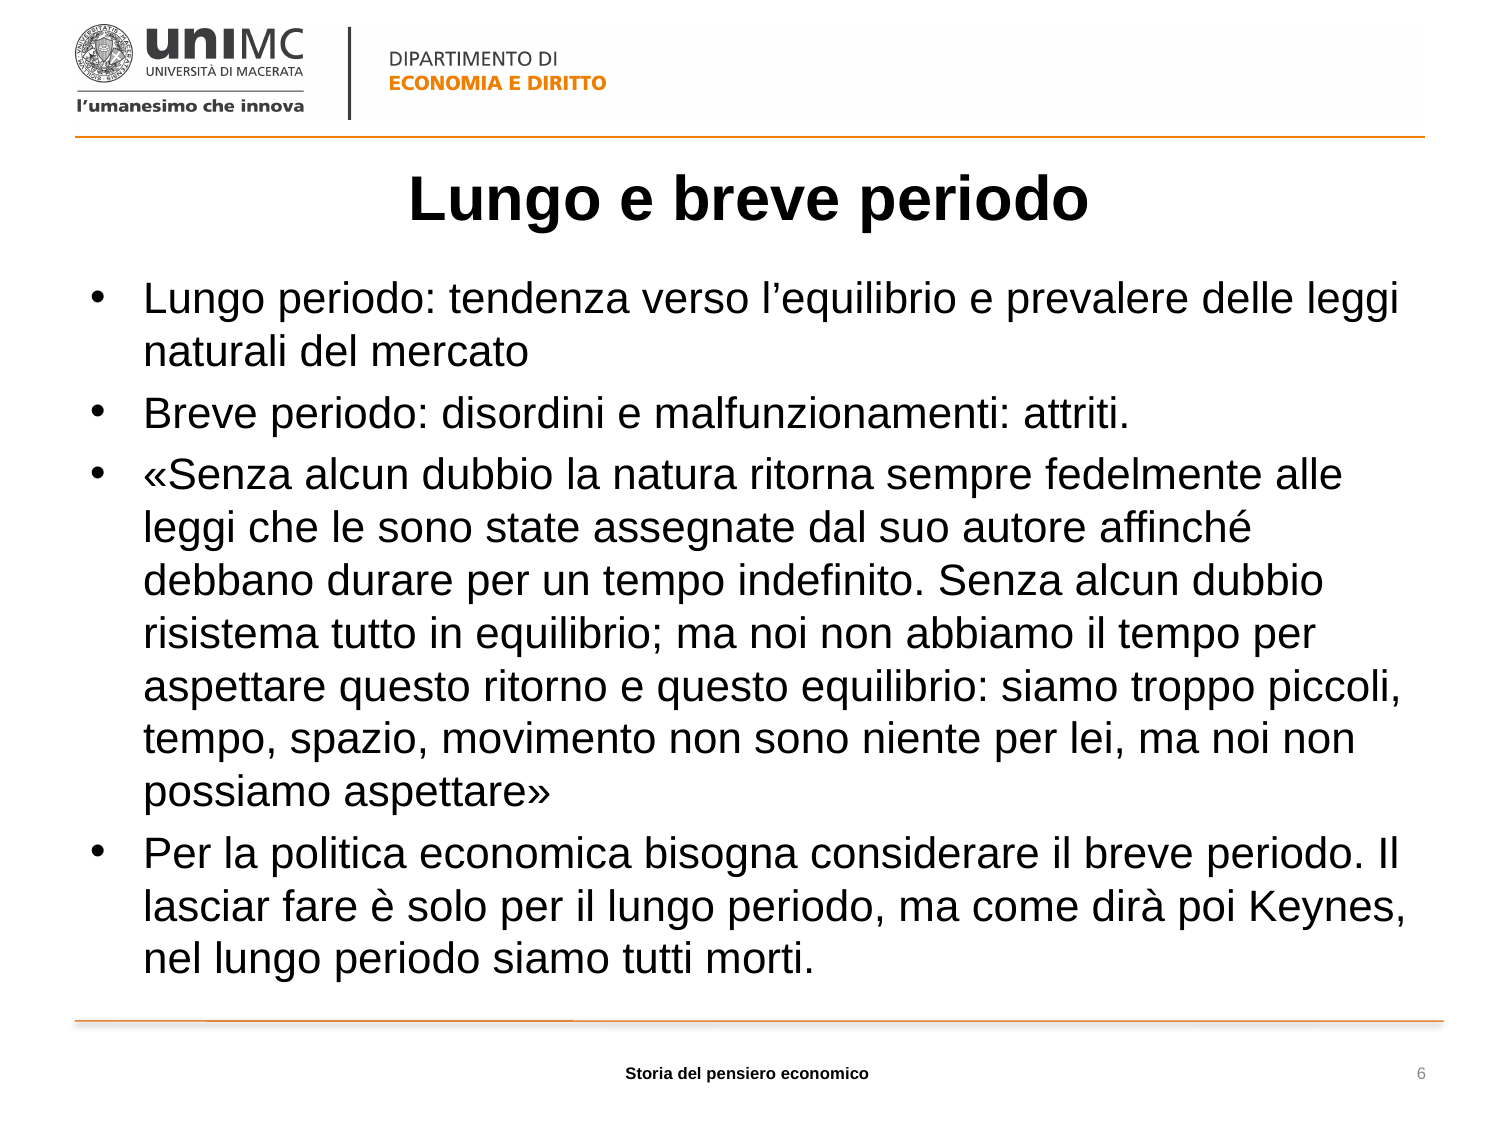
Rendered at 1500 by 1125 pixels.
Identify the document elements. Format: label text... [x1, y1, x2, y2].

title Lungo e breve periodo [75, 149, 1425, 241]
slide_number 6 [1091, 1042, 1442, 1103]
list Lungo periodo: tendenza verso l’equilibrio e prevalere delle leggi naturali del mercato Breve periodo: disordini e malfunzionamenti: attriti. «Senza alcun dubbio la natura ritorna sempre fedelmente alle leggi che le sono state assegnate dal suo autore affinché debbano durare per un tempo indefinito. Senza alcun dubbio risistema tutto in equilibrio; ma noi non abbiamo il tempo per aspettare questo ritorno e questo equilibrio: siamo troppo piccoli, tempo, spazio, movimento non sono niente per lei, ma noi non possiamo aspettare» Per la politica economica bisogna considerare il breve periodo. Il lasciar fare è solo per il lungo periodo, ma come dirà poi Keynes, nel lungo periodo siamo tutti morti. [75, 262, 1425, 1005]
footer Storia del pensiero economico [512, 1042, 988, 1103]
picture [75, 24, 1425, 138]
